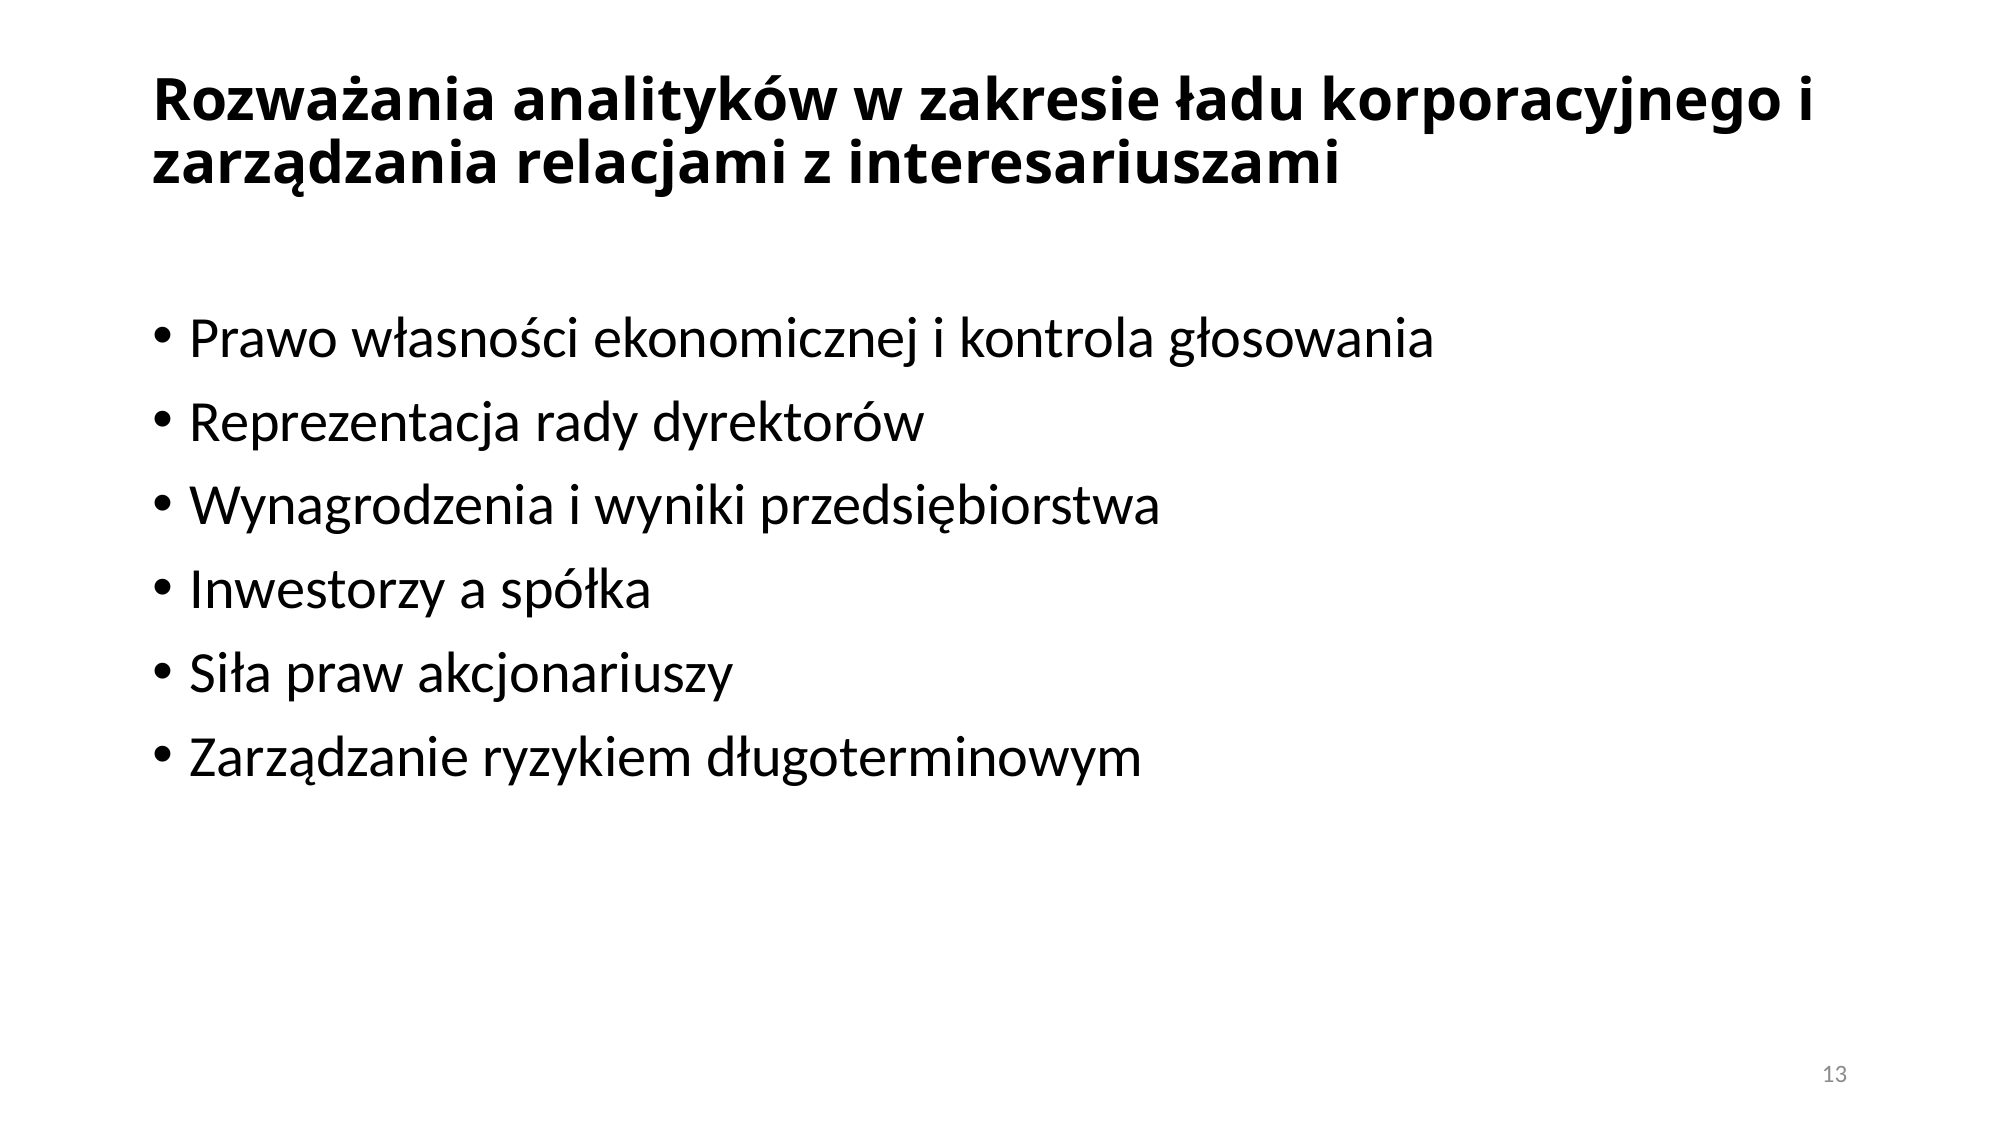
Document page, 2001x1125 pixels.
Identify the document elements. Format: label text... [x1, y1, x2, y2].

list Prawo własności ekonomicznej i kontrola głosowania Reprezentacja rady dyrektorów Wynagrodzenia i wyniki przedsiębiorstwa Inwestorzy a spółka Siła praw akcjonariuszy Zarządzanie ryzykiem długoterminowym [137, 299, 1863, 1066]
title Rozważania analityków w zakresie ładu korporacyjnego i zarządzania relacjami z interesariuszami [137, 59, 1863, 278]
slide_number 13 [1412, 1042, 1863, 1103]
